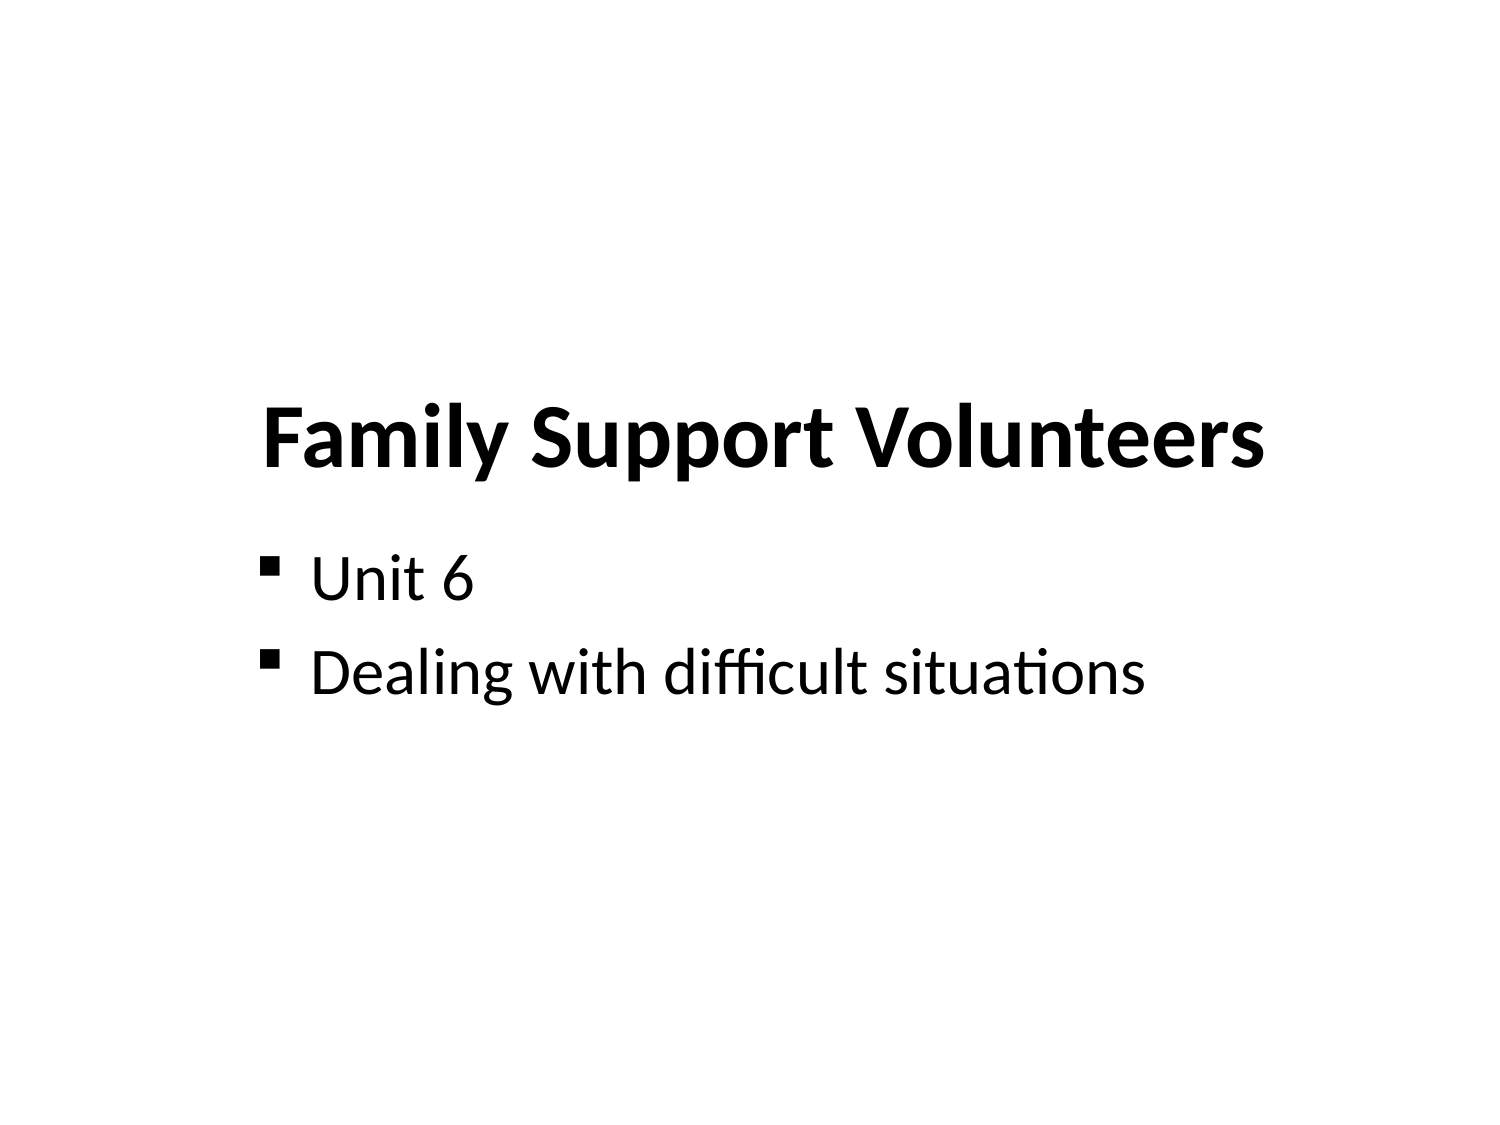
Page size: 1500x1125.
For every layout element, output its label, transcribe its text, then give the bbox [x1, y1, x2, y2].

subtitle Unit 6 Dealing with difficult situations [239, 526, 1290, 815]
title Family Support Volunteers [127, 310, 1403, 552]
